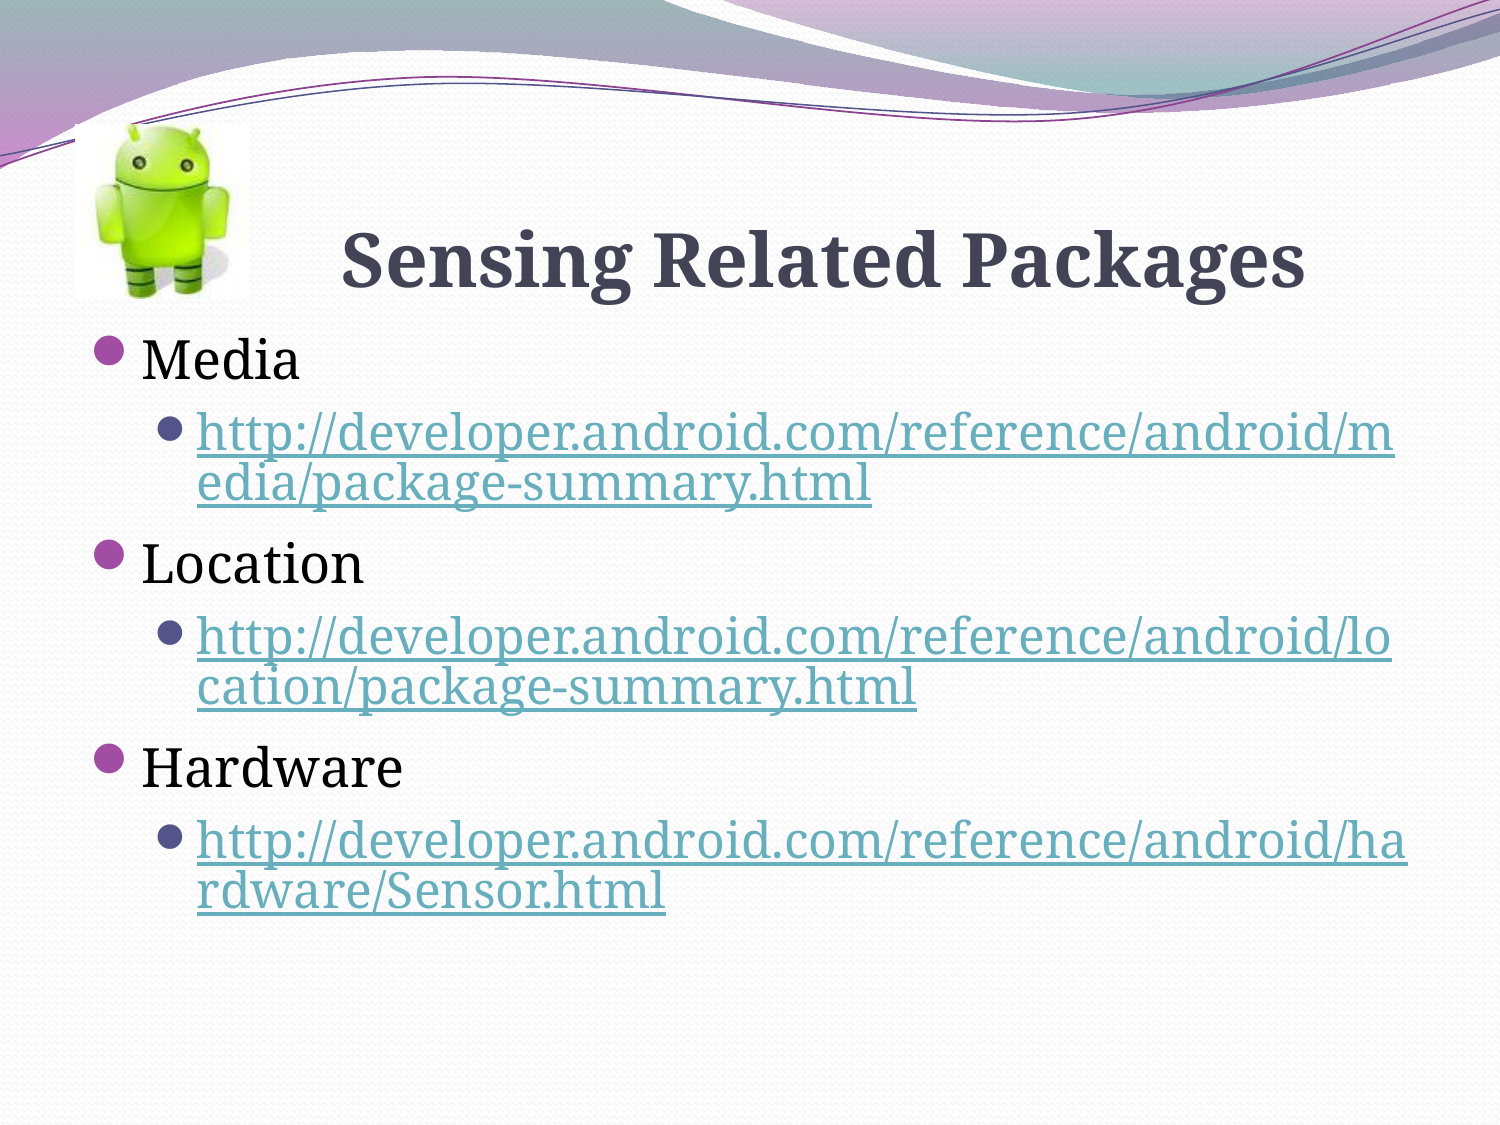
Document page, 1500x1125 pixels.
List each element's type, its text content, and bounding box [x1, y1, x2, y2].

list Media http://developer.android.com/reference/android/media/package-summary.html Location http://developer.android.com/reference/android/location/package-summary.html Hardware http://developer.android.com/reference/android/hardware/Sensor.html [75, 317, 1425, 1038]
title Sensing Related Packages [75, 115, 1425, 303]
